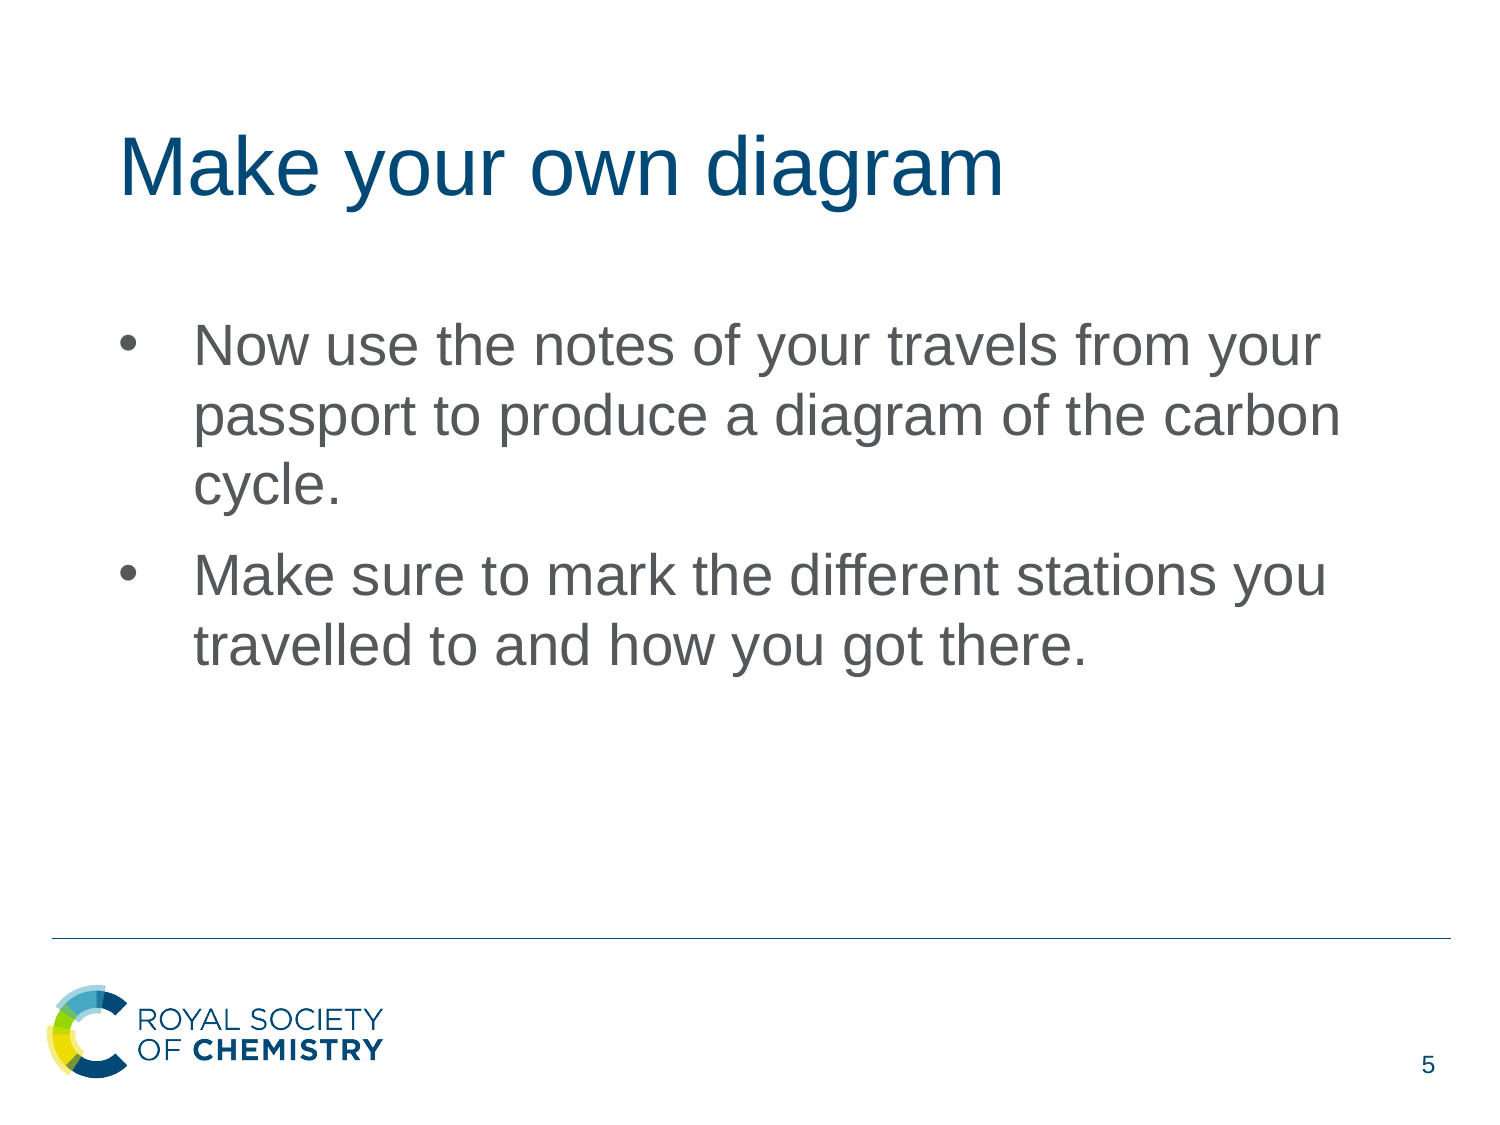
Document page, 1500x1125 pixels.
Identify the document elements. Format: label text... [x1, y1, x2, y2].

title Make your own diagram [103, 59, 1397, 278]
list Now use the notes of your travels from your passport to produce a diagram of the carbon cycle. Make sure to mark the different stations you travelled to and how you got there. [103, 299, 1397, 859]
slide_number 5 [1113, 1033, 1451, 1094]
picture [0, 938, 430, 1125]
